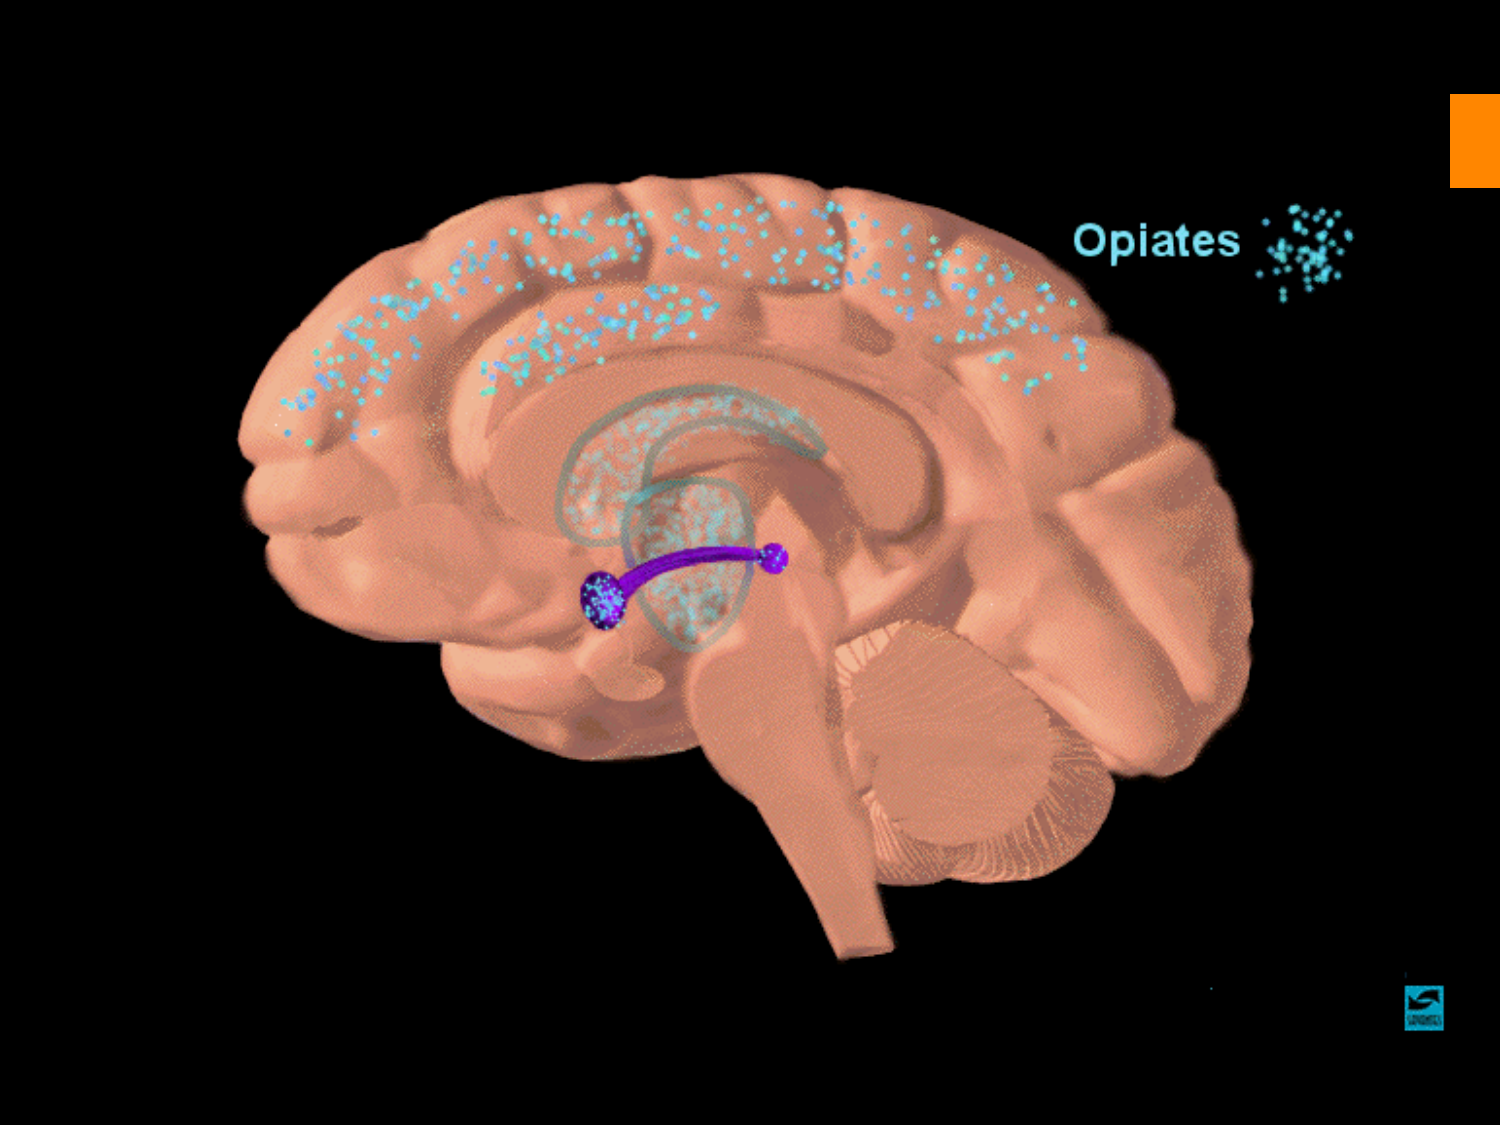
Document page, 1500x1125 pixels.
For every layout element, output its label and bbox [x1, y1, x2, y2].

list [49, 86, 1451, 1036]
